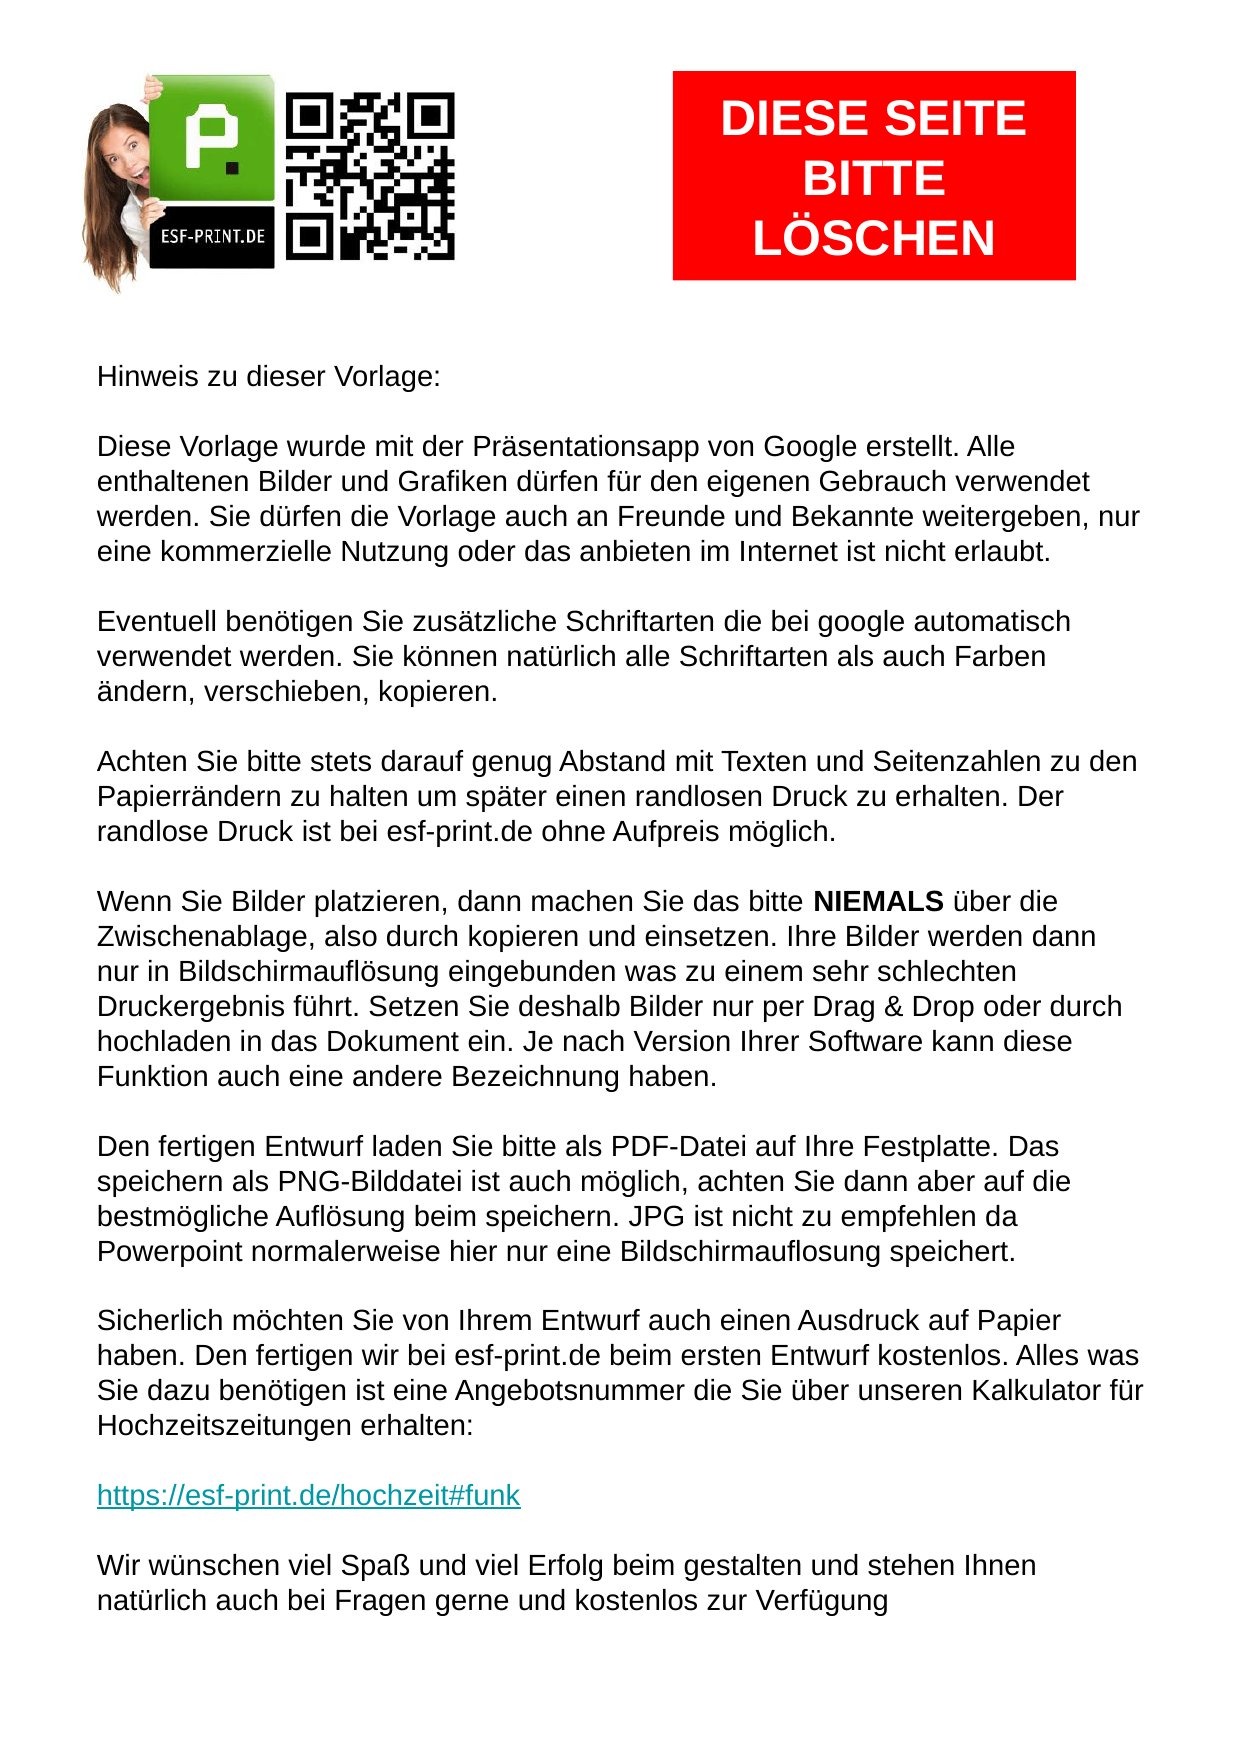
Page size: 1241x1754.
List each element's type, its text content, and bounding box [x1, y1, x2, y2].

text_box Hinweis zu dieser Vorlage: Diese Vorlage wurde mit der Präsentationsapp von Google erstellt. Alle enthaltenen Bilder und Grafiken dürfen für den eigenen Gebrauch verwendet werden. Sie dürfen die Vorlage auch an Freunde und Bekannte weitergeben, nur eine kommerzielle Nutzung oder das anbieten im Internet ist nicht erlaubt. Eventuell benötigen Sie zusätzliche Schriftarten die bei google automatisch verwendet werden. Sie können natürlich alle Schriftarten als auch Farben ändern, verschieben, kopieren. Achten Sie bitte stets darauf genug Abstand mit Texten und Seitenzahlen zu den Papierrändern zu halten um später einen randlosen Druck zu erhalten. Der randlose Druck ist bei esf-print.de ohne Aufpreis möglich. Wenn Sie Bilder platzieren, dann machen Sie das bitte NIEMALS über die Zwischenablage, also durch kopieren und einsetzen. Ihre Bilder werden dann nur in Bildschirmauflösung eingebunden was zu einem sehr schlechten Druckergebnis führt. Setzen Sie deshalb Bilder nur per Drag & Drop oder durch hochladen in das Dokument ein. Je nach Version Ihrer Software kann diese Funktion auch eine andere Bezeichnung haben. Den fertigen Entwurf laden Sie bitte als PDF-Datei auf Ihre Festplatte. Das speichern als PNG-Bilddatei ist auch möglich, achten Sie dann aber auf die bestmögliche Auflösung beim speichern. JPG ist nicht zu empfehlen da Powerpoint normalerweise hier nur eine Bildschirmauflosung speichert. Sicherlich möchten Sie von Ihrem Entwurf auch einen Ausdruck auf Papier haben. Den fertigen wir bei esf-print.de beim ersten Entwurf kostenlos. Alles was Sie dazu benötigen ist eine Angebotsnummer die Sie über unseren Kalkulator für Hochzeitszeitungen erhalten: https://esf-print.de/hochzeit#funk Wir wünschen viel Spaß und viel Erfolg beim gestalten und stehen Ihnen natürlich auch bei Fragen gerne und kostenlos zur Verfügung [81, 342, 1161, 1692]
text_box DIESE SEITE BITTE LÖSCHEN [672, 71, 1076, 281]
picture [81, 70, 469, 297]
